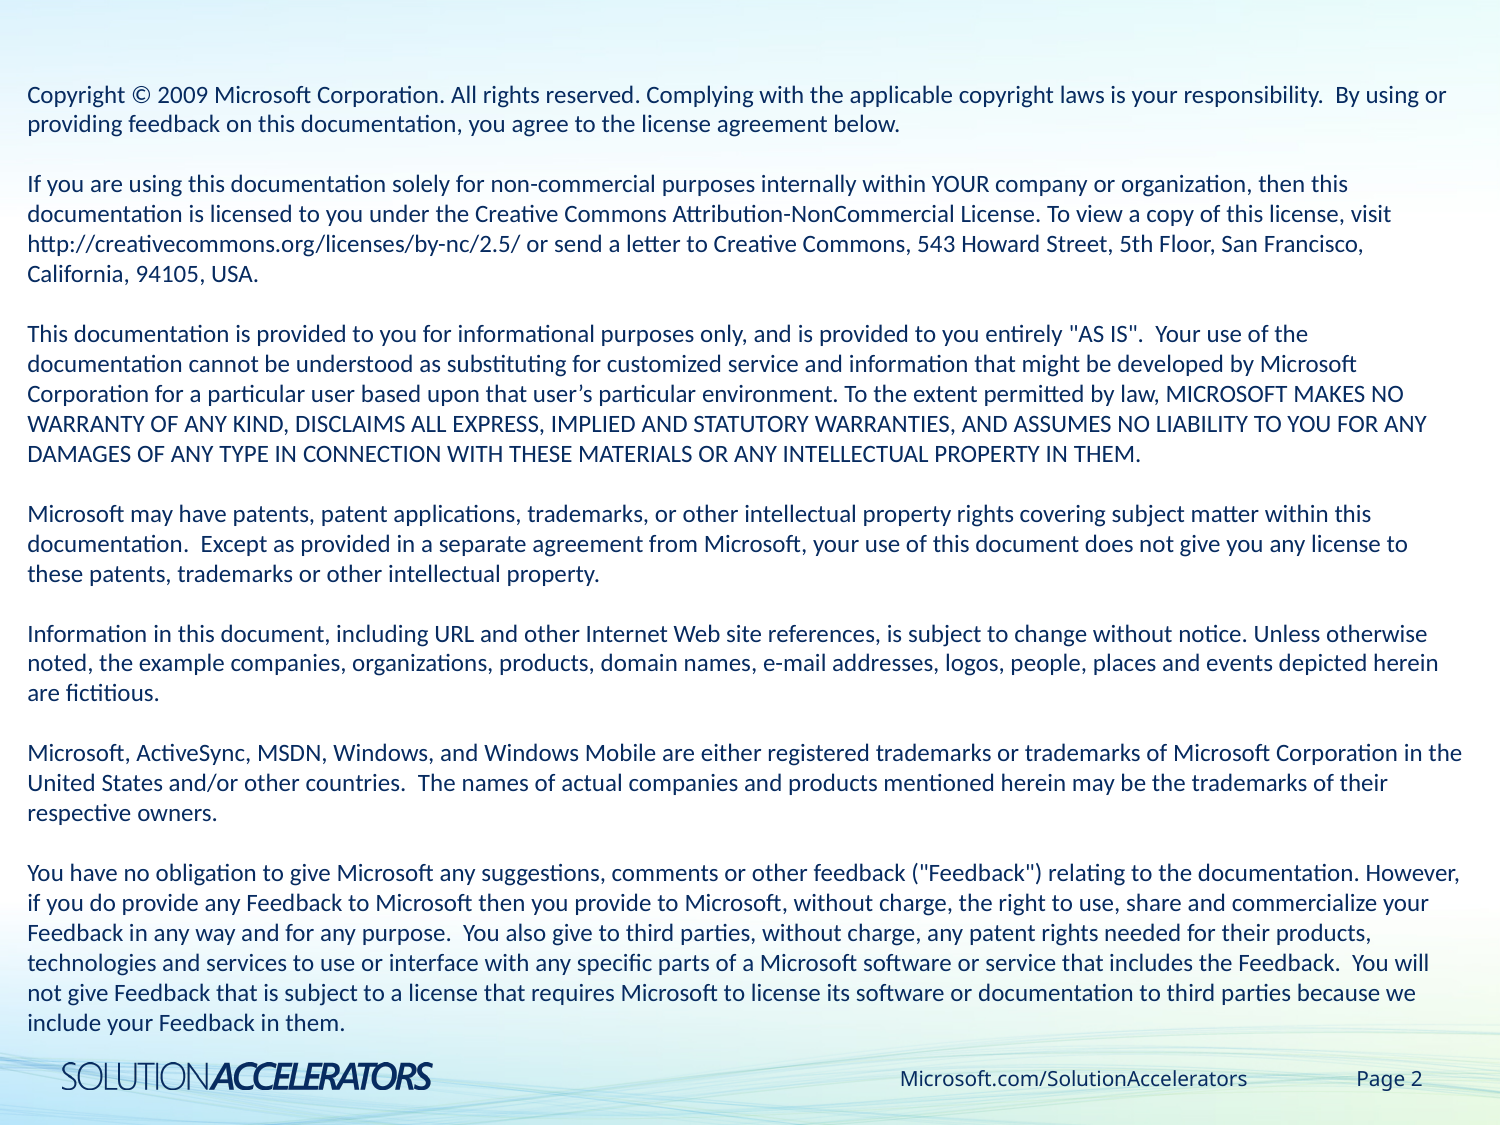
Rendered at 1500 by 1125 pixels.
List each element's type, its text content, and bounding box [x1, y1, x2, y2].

picture [0, 0, 1500, 1125]
text_box Copyright © 2009 Microsoft Corporation. All rights reserved. Complying with the applicable copyright laws is your responsibility. By using or providing feedback on this documentation, you agree to the license agreement below. If you are using this documentation solely for non-commercial purposes internally within YOUR company or organization, then this documentation is licensed to you under the Creative Commons Attribution-NonCommercial License. To view a copy of this license, visit http://creativecommons.org/licenses/by-nc/2.5/ or send a letter to Creative Commons, 543 Howard Street, 5th Floor, San Francisco, California, 94105, USA. This documentation is provided to you for informational purposes only, and is provided to you entirely "AS IS". Your use of the documentation cannot be understood as substituting for customized service and information that might be developed by Microsoft Corporation for a particular user based upon that user’s particular environment. To the extent permitted by law, MICROSOFT MAKES NO WARRANTY OF ANY KIND, DISCLAIMS ALL EXPRESS, IMPLIED AND STATUTORY WARRANTIES, AND ASSUMES NO LIABILITY TO YOU FOR ANY DAMAGES OF ANY TYPE IN CONNECTION WITH THESE MATERIALS OR ANY INTELLECTUAL PROPERTY IN THEM. Microsoft may have patents, patent applications, trademarks, or other intellectual property rights covering subject matter within this documentation. Except as provided in a separate agreement from Microsoft, your use of this document does not give you any license to these patents, trademarks or other intellectual property. Information in this document, including URL and other Internet Web site references, is subject to change without notice. Unless otherwise noted, the example companies, organizations, products, domain names, e-mail addresses, logos, people, places and events depicted herein are fictitious. Microsoft, ActiveSync, MSDN, Windows, and Windows Mobile are either registered trademarks or trademarks of Microsoft Corporation in the United States and/or other countries. The names of actual companies and products mentioned herein may be the trademarks of their respective owners. You have no obligation to give Microsoft any suggestions, comments or other feedback ("Feedback") relating to the documentation. However, if you do provide any Feedback to Microsoft then you provide to Microsoft, without charge, the right to use, share and commercialize your Feedback in any way and for any purpose. You also give to third parties, without charge, any patent rights needed for their products, technologies and services to use or interface with any specific parts of a Microsoft software or service that includes the Feedback. You will not give Feedback that is subject to a license that requires Microsoft to license its software or documentation to third parties because we include your Feedback in them. [12, 70, 1488, 1044]
slide_number Page 2 [1287, 1050, 1438, 1110]
footer Microsoft.com/SolutionAccelerators [787, 1050, 1263, 1110]
